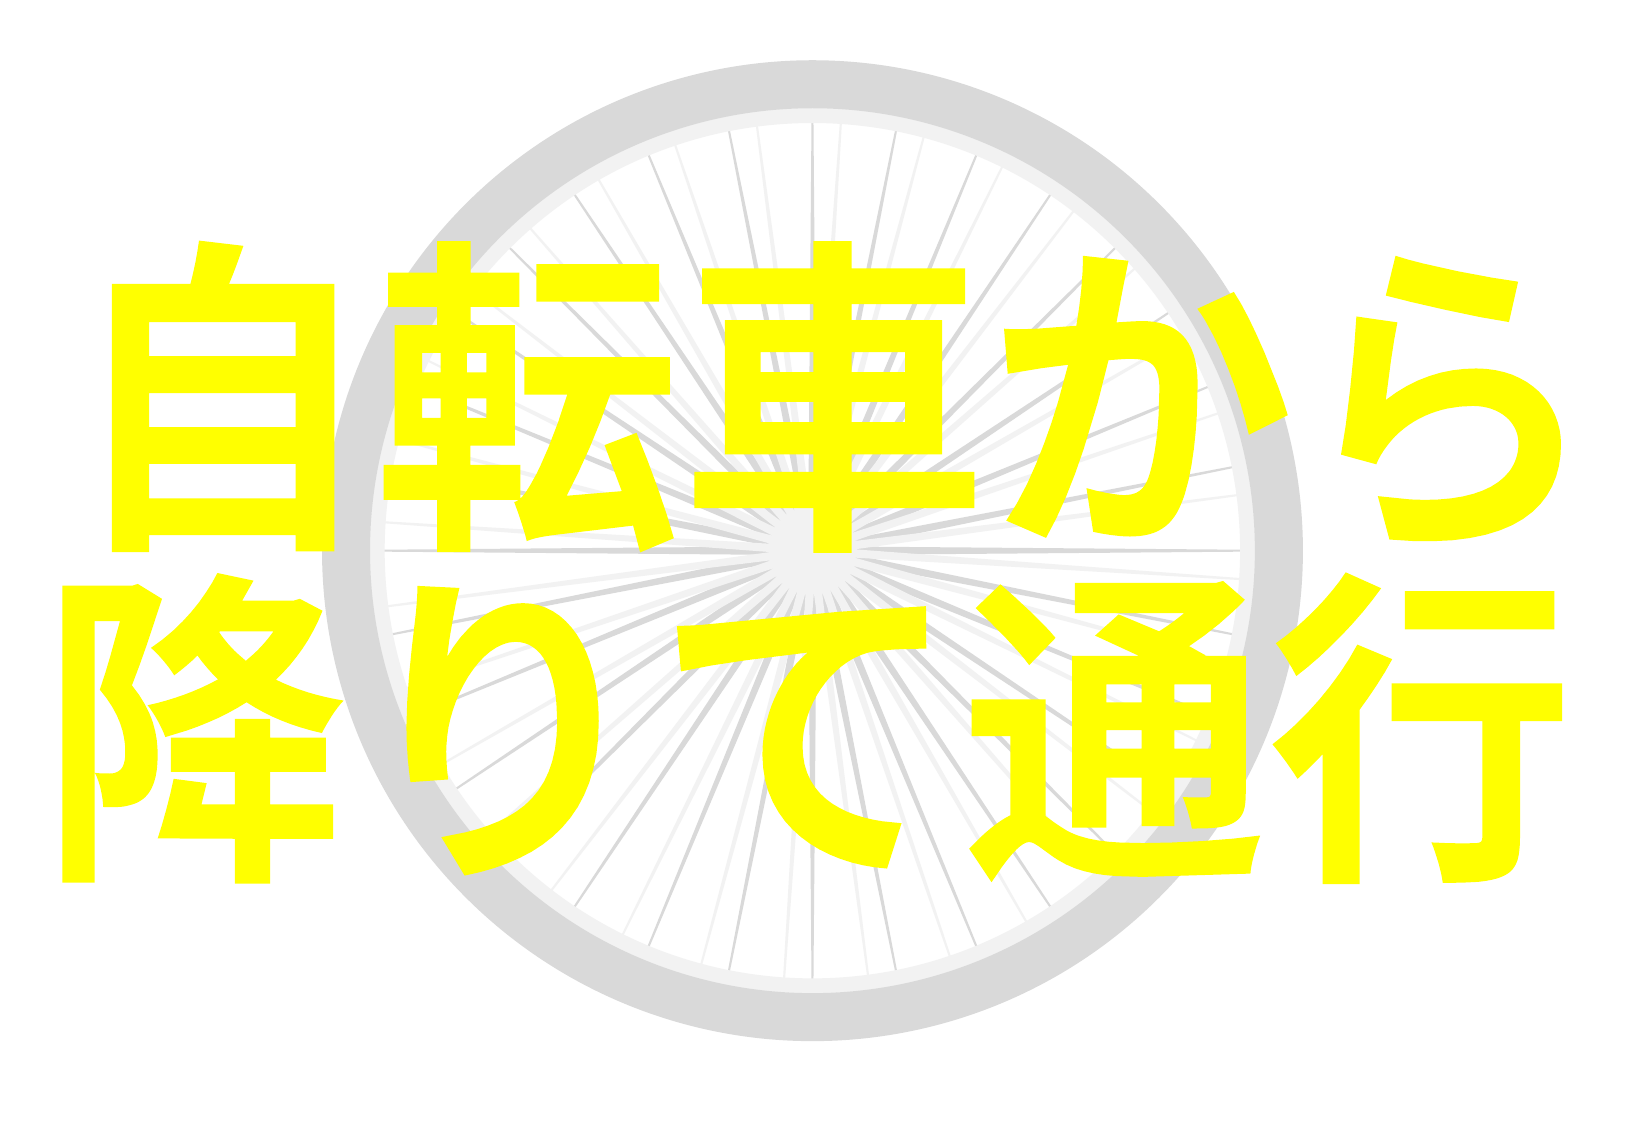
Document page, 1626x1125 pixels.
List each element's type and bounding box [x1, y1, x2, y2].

text_box [321, 59, 1304, 1042]
